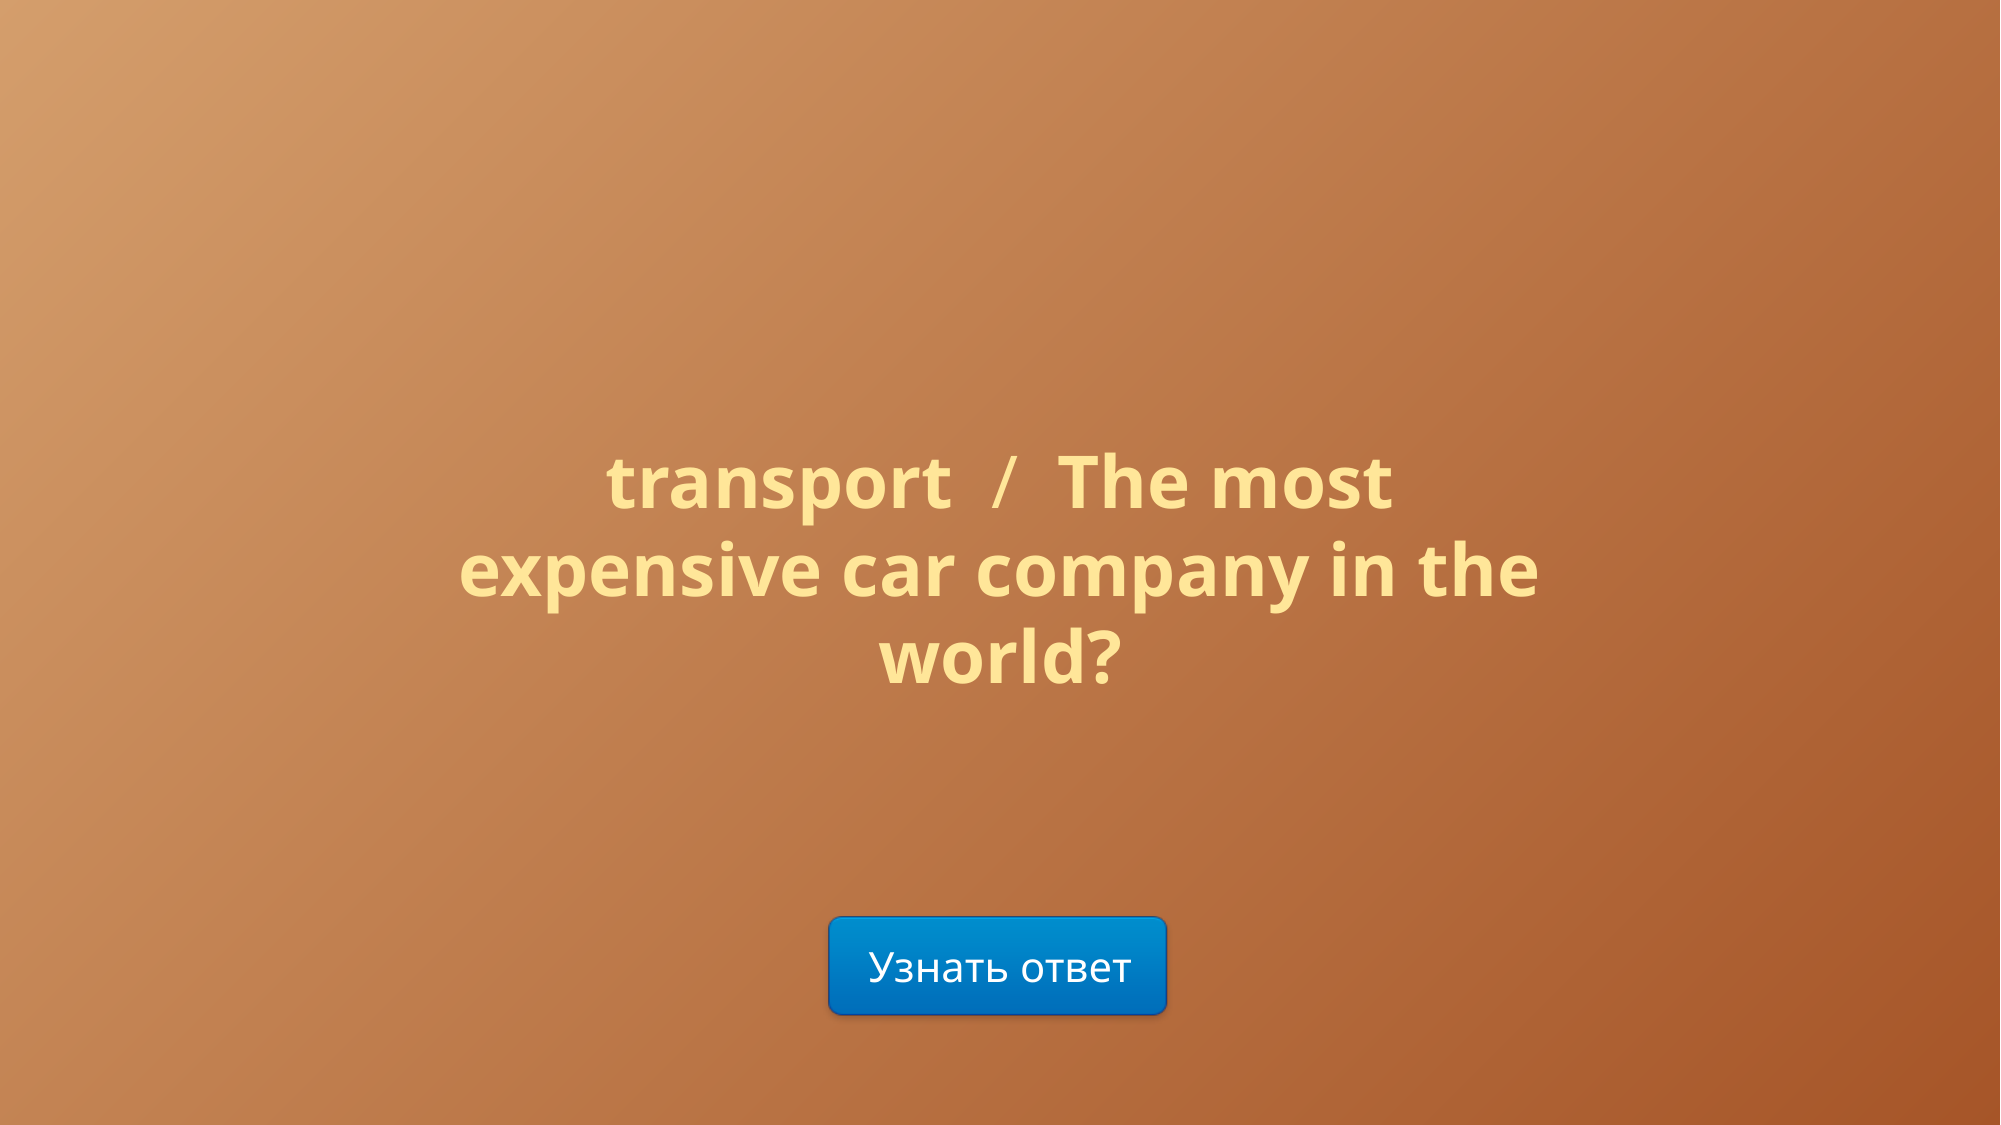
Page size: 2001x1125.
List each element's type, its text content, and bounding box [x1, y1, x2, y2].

text_box transport / The most expensive car company in the world? [403, 428, 1598, 706]
picture [793, 902, 1180, 1035]
